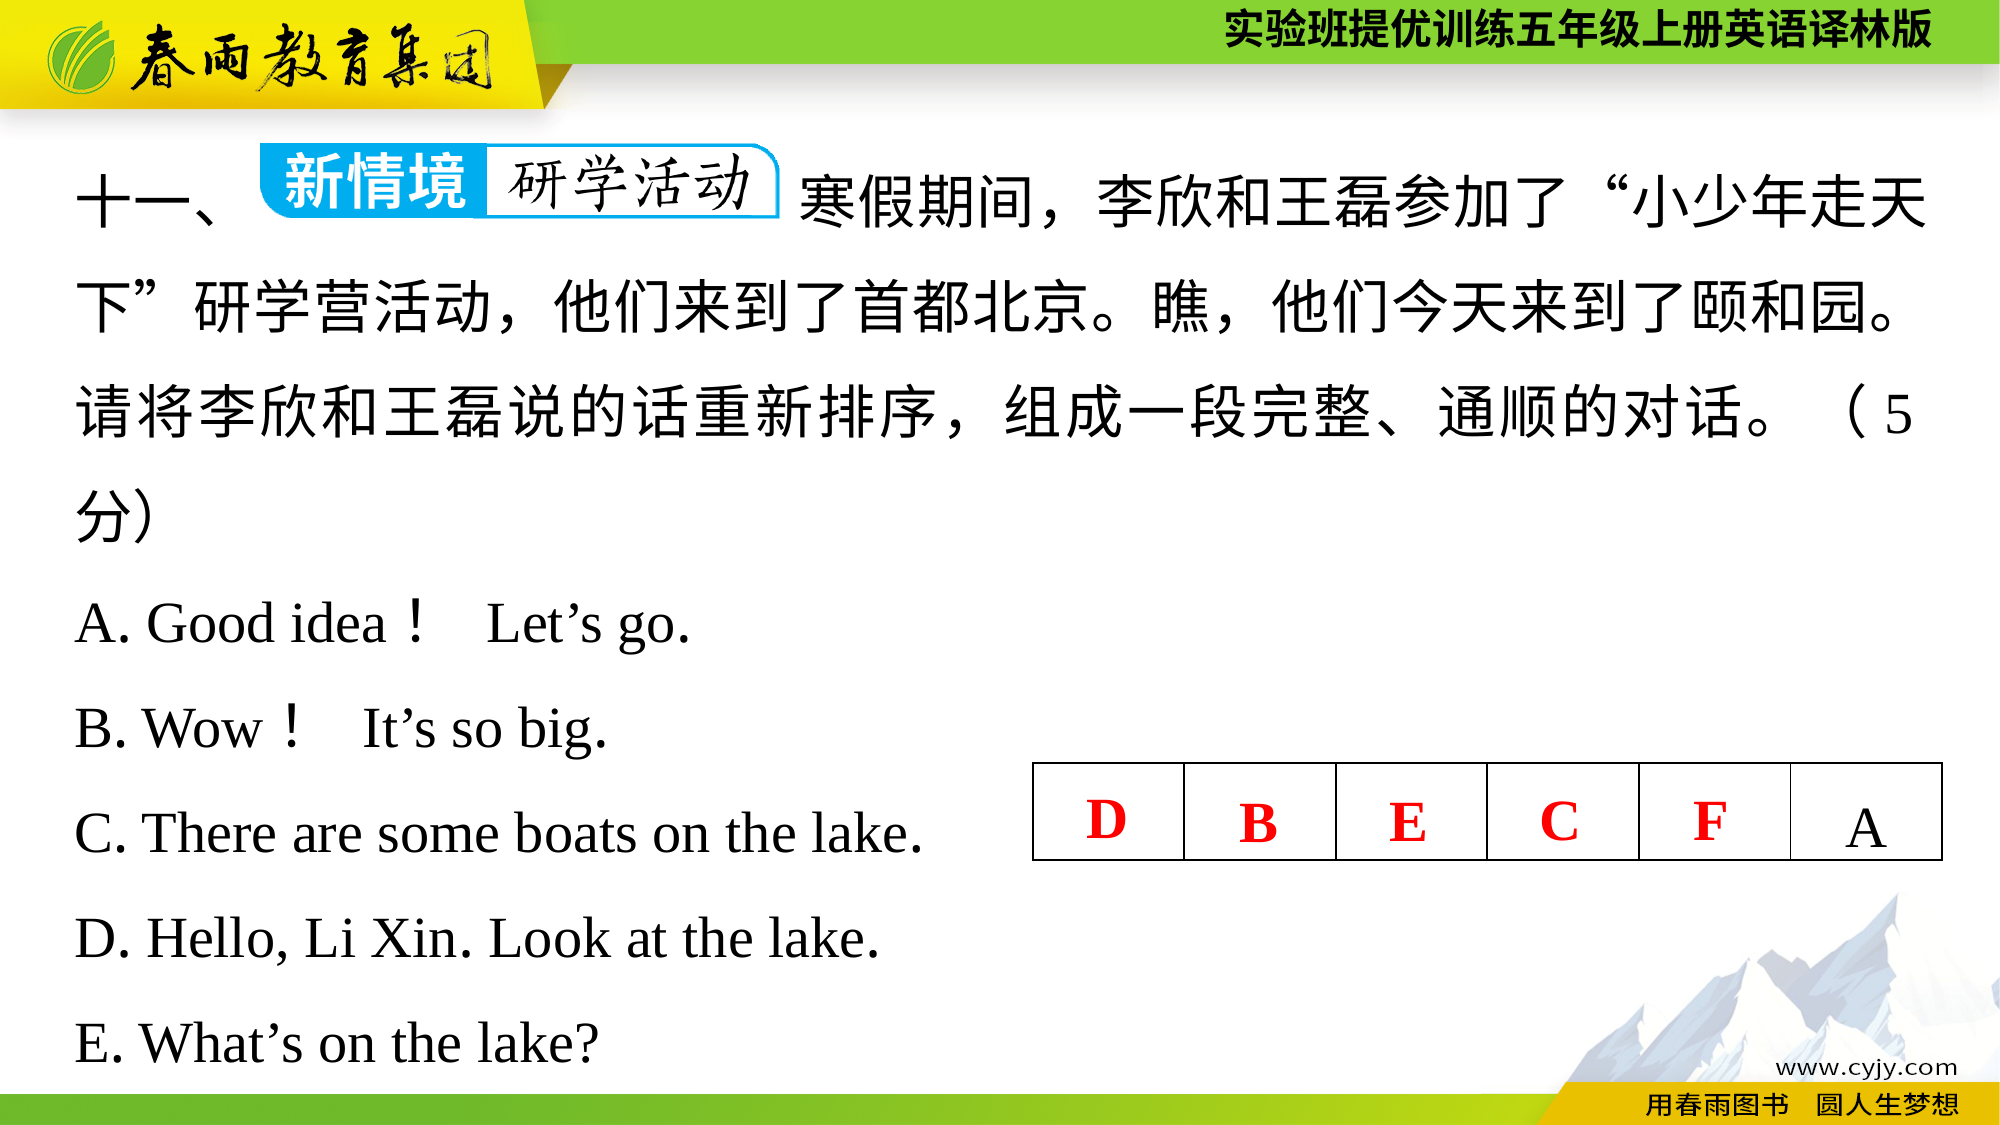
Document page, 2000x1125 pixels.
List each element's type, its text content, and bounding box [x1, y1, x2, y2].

text_box C [1525, 774, 1597, 860]
table_header [1337, 764, 1486, 859]
table_header [1185, 764, 1335, 859]
text_box D [1071, 772, 1143, 858]
text_box F [1678, 774, 1744, 860]
table_header [1488, 764, 1638, 859]
table_header [1640, 764, 1790, 859]
table_header [1034, 764, 1183, 859]
text_box E [1374, 775, 1444, 861]
picture [0, 0, 2000, 1125]
list 十一、 寒假期间，李欣和王磊参加了“小少年走天下”研学营活动，他们来到了首都北京。瞧，他们今天来到了颐和园。请将李欣和王磊说的话重新排序，组成一段完整、通顺的对话。（5分） A. Good idea！ Let’s go. B. Wow！ It’s so big. C. There are some boats on the lake. D. Hello, Li Xin. Look at the lake. E. What’s on the lake? F. Shall we go boating now? [59, 122, 1944, 1079]
table_header A [1791, 764, 1941, 859]
text_box B [1224, 776, 1294, 862]
